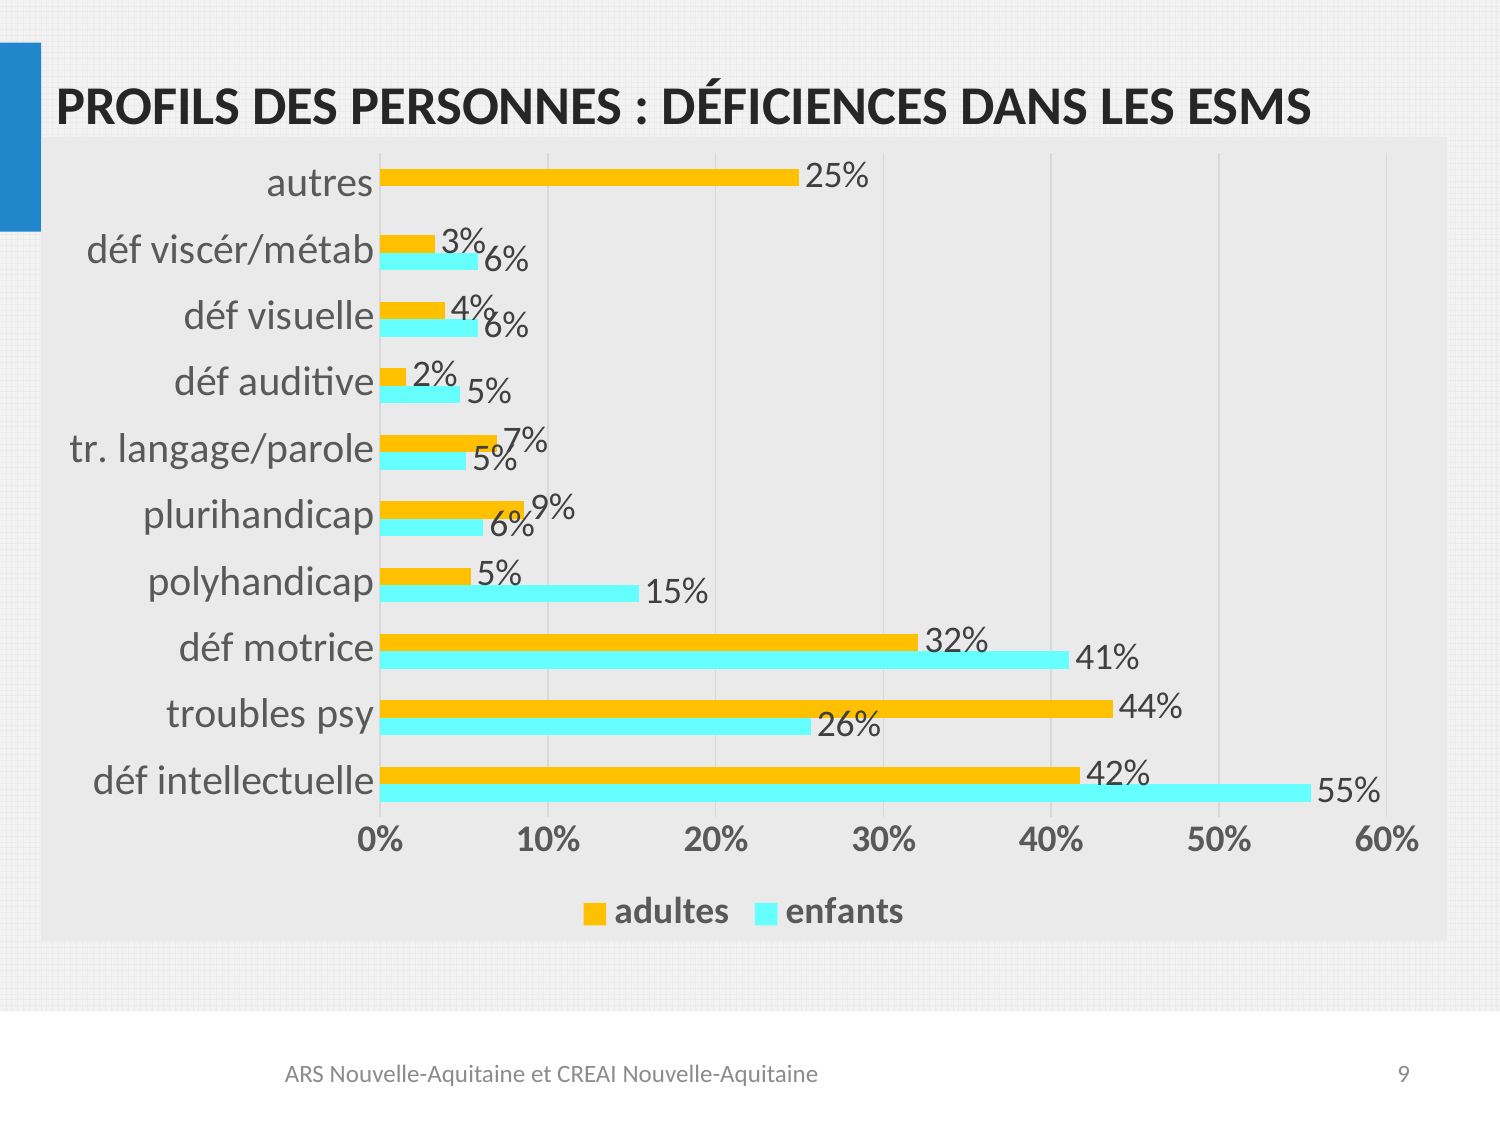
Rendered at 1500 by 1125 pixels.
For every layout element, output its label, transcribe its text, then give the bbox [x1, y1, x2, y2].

slide_number 9 [1074, 1042, 1425, 1103]
footer ARS Nouvelle-Aquitaine et CREAI Nouvelle-Aquitaine [194, 1042, 916, 1103]
title Profils des personnes : déficiences dans les ESMS [41, 45, 1483, 161]
chart [41, 136, 1448, 941]
